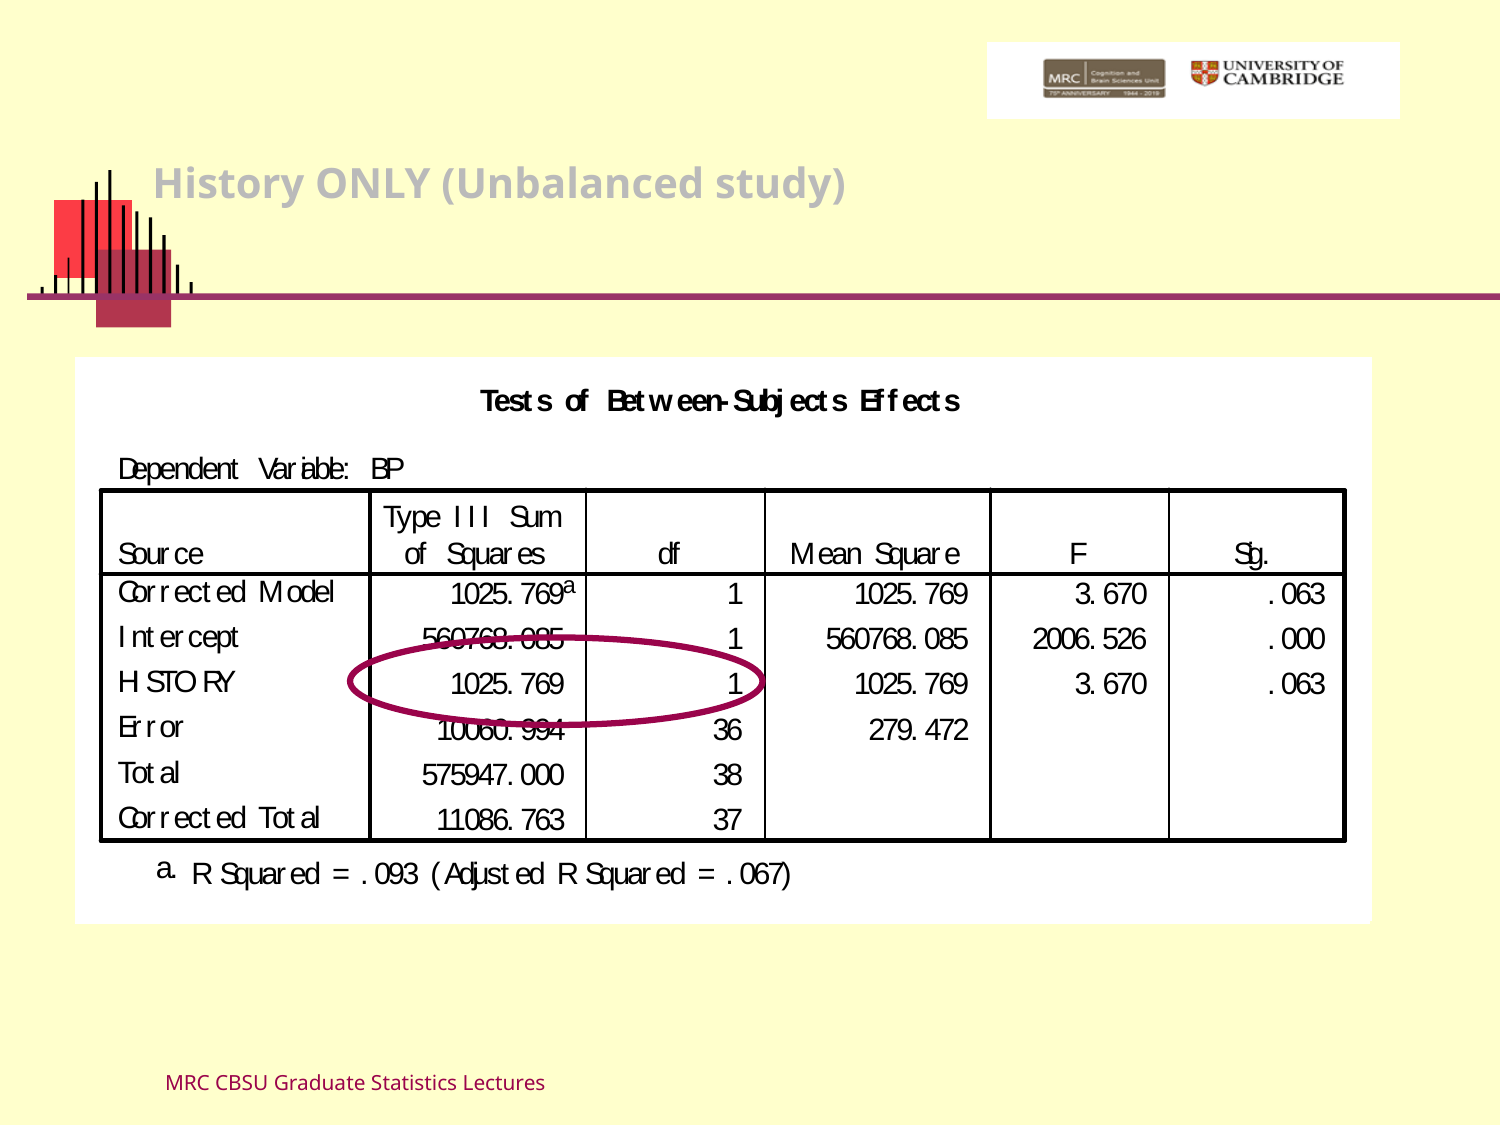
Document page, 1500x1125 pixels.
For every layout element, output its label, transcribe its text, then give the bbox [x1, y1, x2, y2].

footer MRC CBSU Graduate Statistics Lectures [149, 1062, 988, 1101]
title History ONLY (Unbalanced study) [137, 137, 988, 233]
picture [987, 42, 1400, 119]
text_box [74, 357, 1426, 943]
